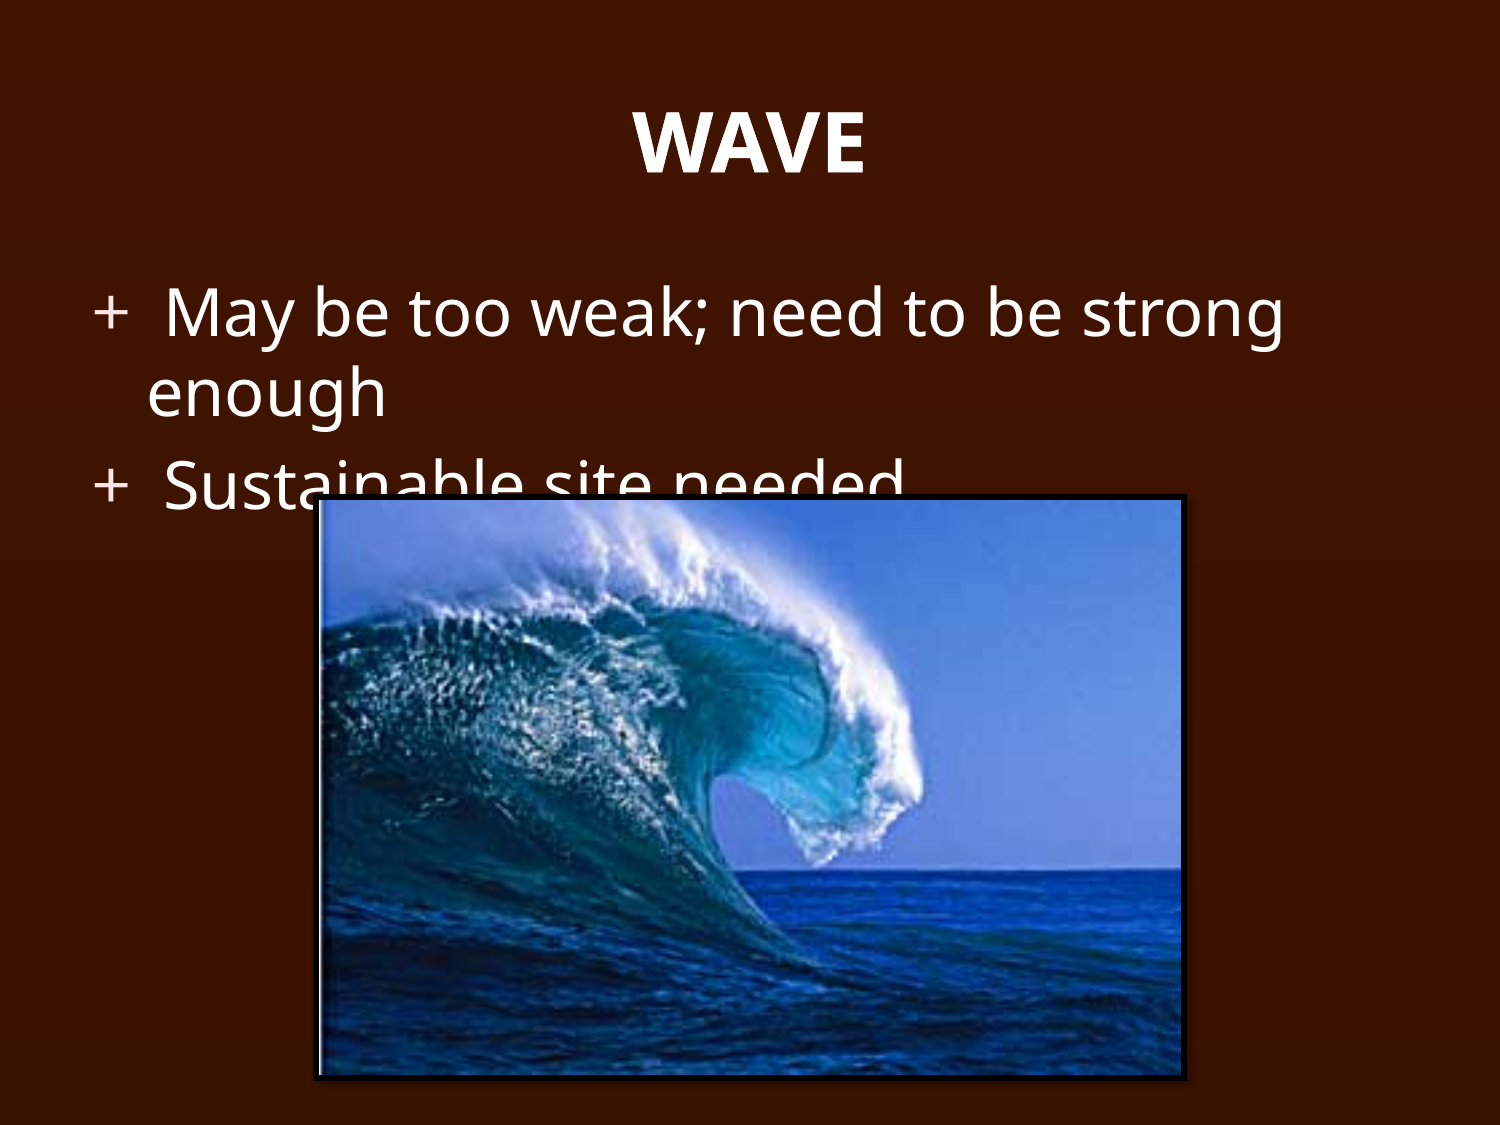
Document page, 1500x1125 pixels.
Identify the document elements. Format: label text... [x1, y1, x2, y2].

title WAve [75, 45, 1425, 233]
picture [318, 499, 1181, 1076]
list May be too weak; need to be strong enough Sustainable site needed [75, 262, 1425, 500]
